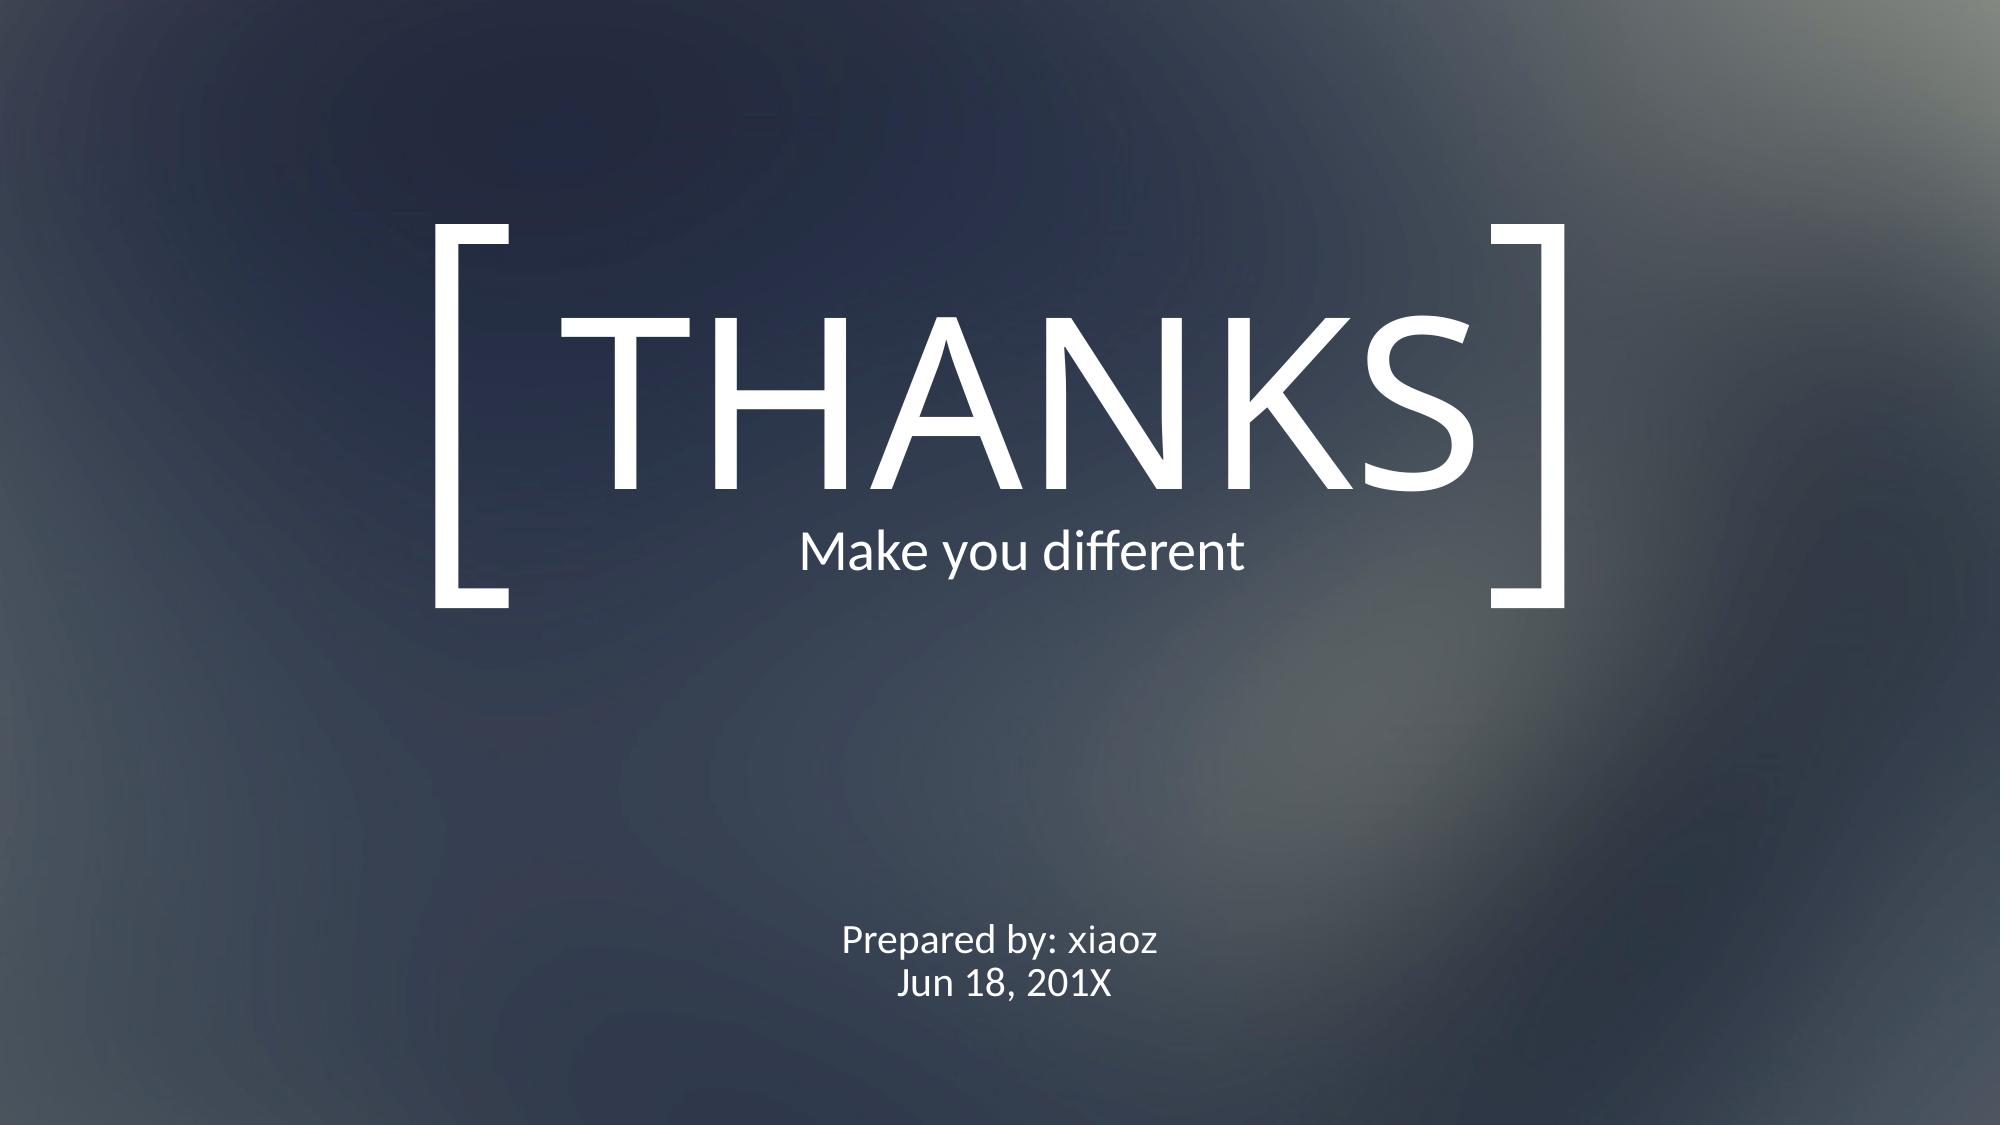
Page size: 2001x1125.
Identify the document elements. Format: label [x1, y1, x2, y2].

text_box [824, 904, 1176, 1014]
picture [0, 0, 2000, 1125]
text_box [593, 241, 1451, 591]
